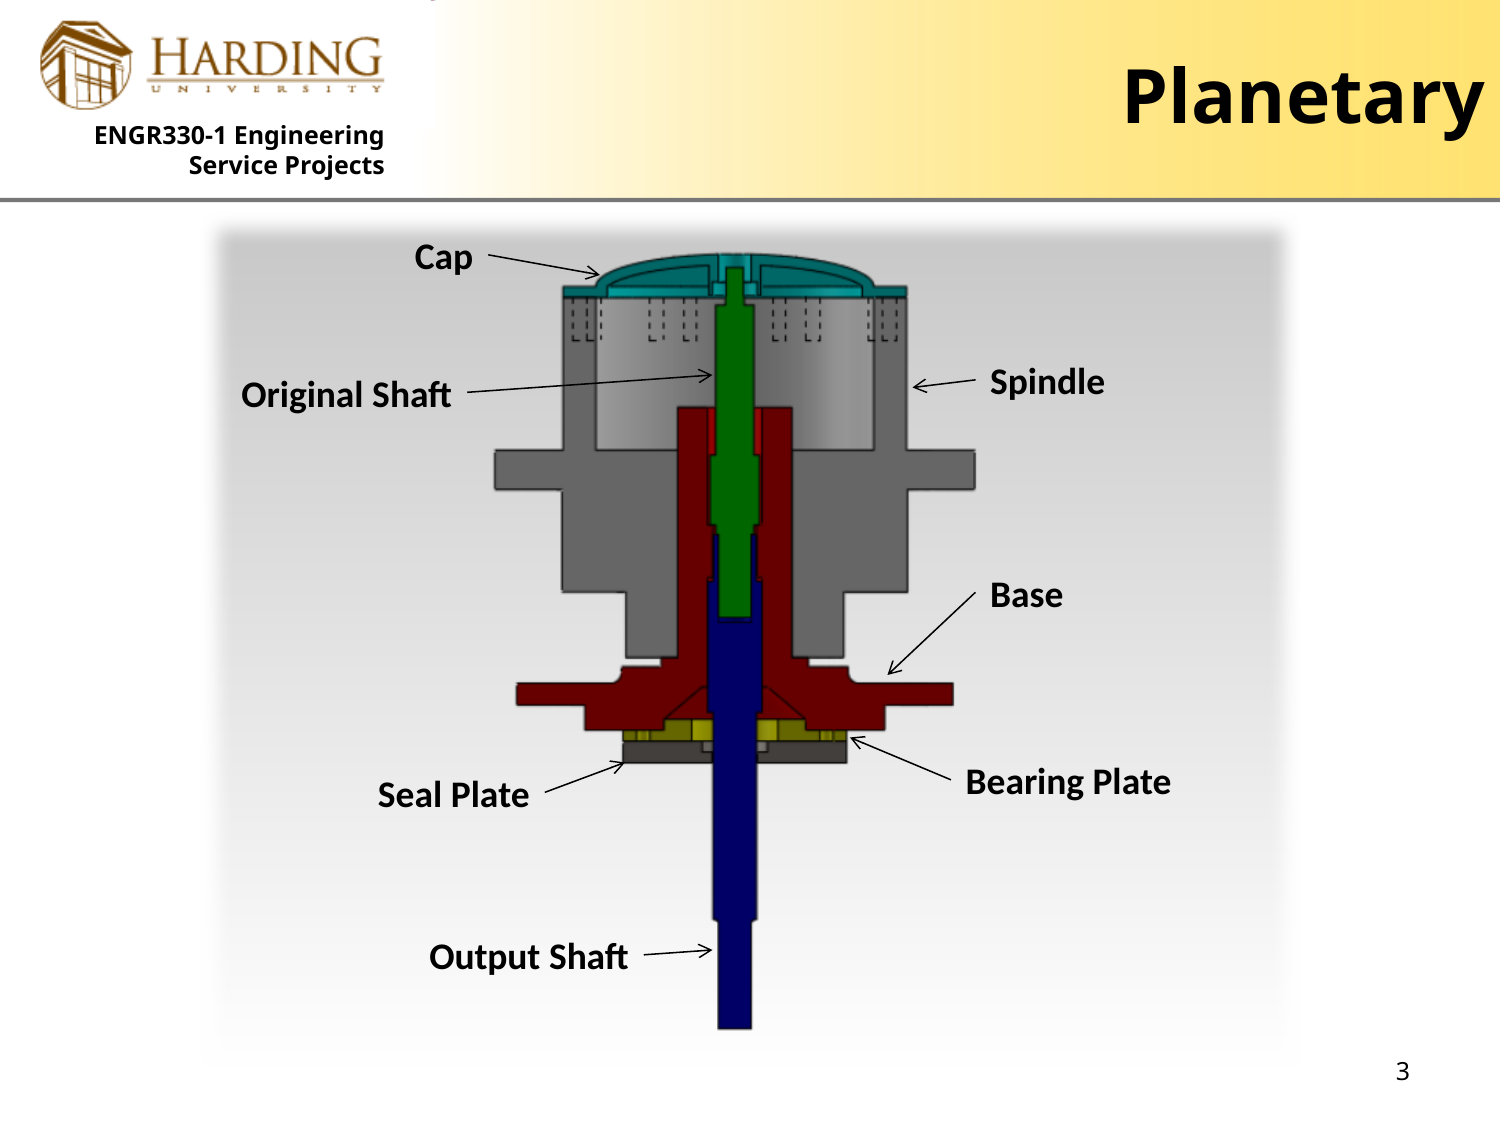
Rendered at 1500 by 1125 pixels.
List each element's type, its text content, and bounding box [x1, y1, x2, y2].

slide_number 3 [1074, 1042, 1425, 1103]
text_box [468, 374, 713, 393]
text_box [887, 592, 976, 676]
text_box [488, 254, 601, 276]
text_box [912, 379, 976, 388]
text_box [849, 737, 951, 781]
title Planetary [399, 0, 1500, 188]
picture [199, 212, 1301, 1072]
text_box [645, 949, 713, 956]
picture [0, 0, 399, 129]
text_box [545, 762, 626, 794]
